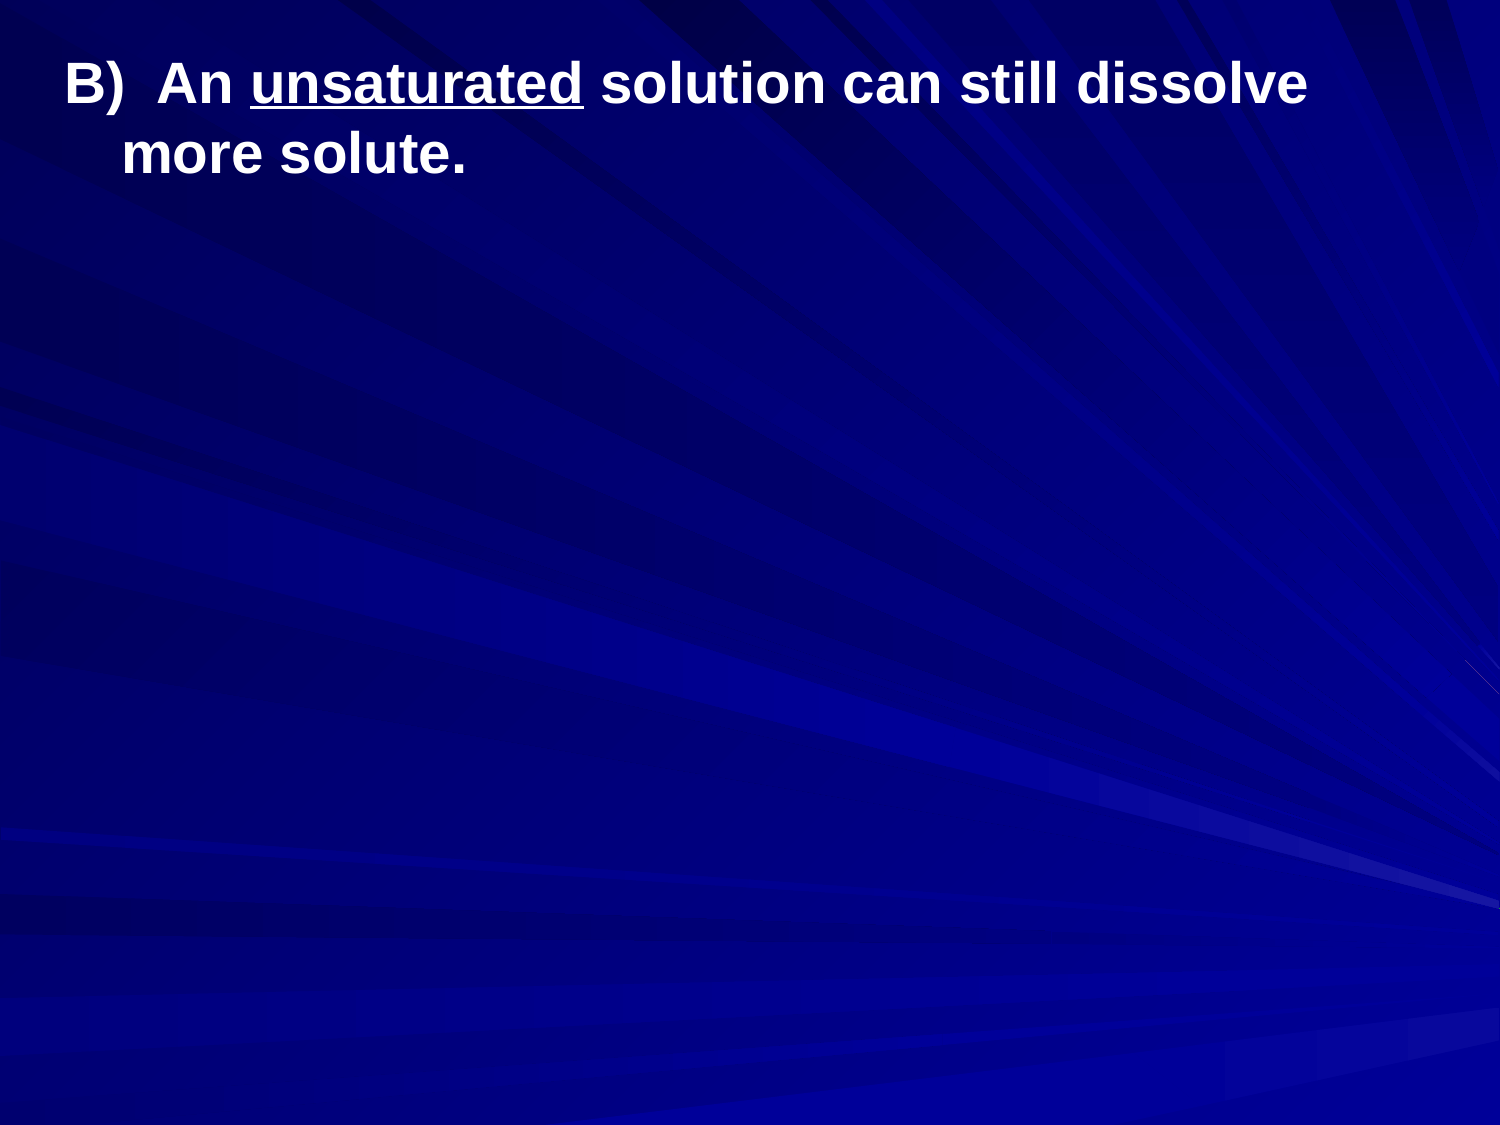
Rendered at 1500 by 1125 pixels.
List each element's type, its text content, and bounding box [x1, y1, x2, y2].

text_box B) An unsaturated solution can still dissolve more solute. [49, 37, 1463, 193]
